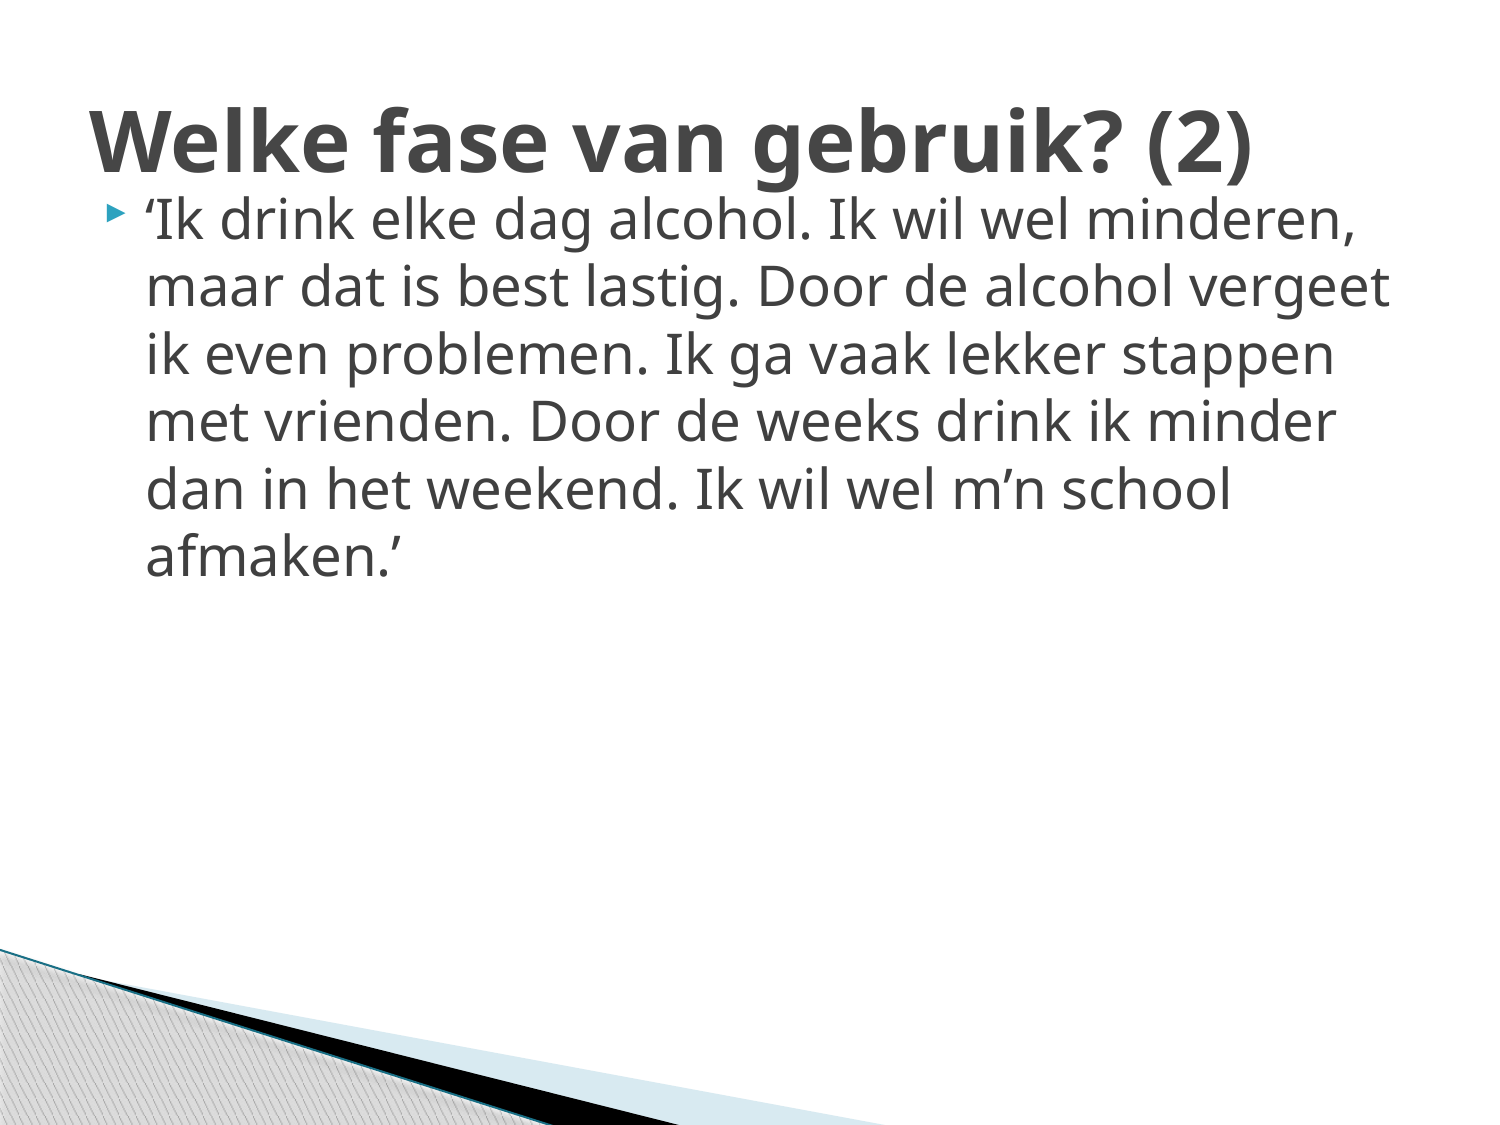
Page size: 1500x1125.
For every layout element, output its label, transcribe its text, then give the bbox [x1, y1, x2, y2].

list ‘Ik drink elke dag alcohol. Ik wil wel minderen, maar dat is best lastig. Door de alcohol vergeet ik even problemen. Ik ga vaak lekker stappen met vrienden. Door de weeks drink ik minder dan in het weekend. Ik wil wel m’n school afmaken.’ [70, 175, 1421, 1032]
title Welke fase van gebruik? (2) [75, 45, 1425, 233]
